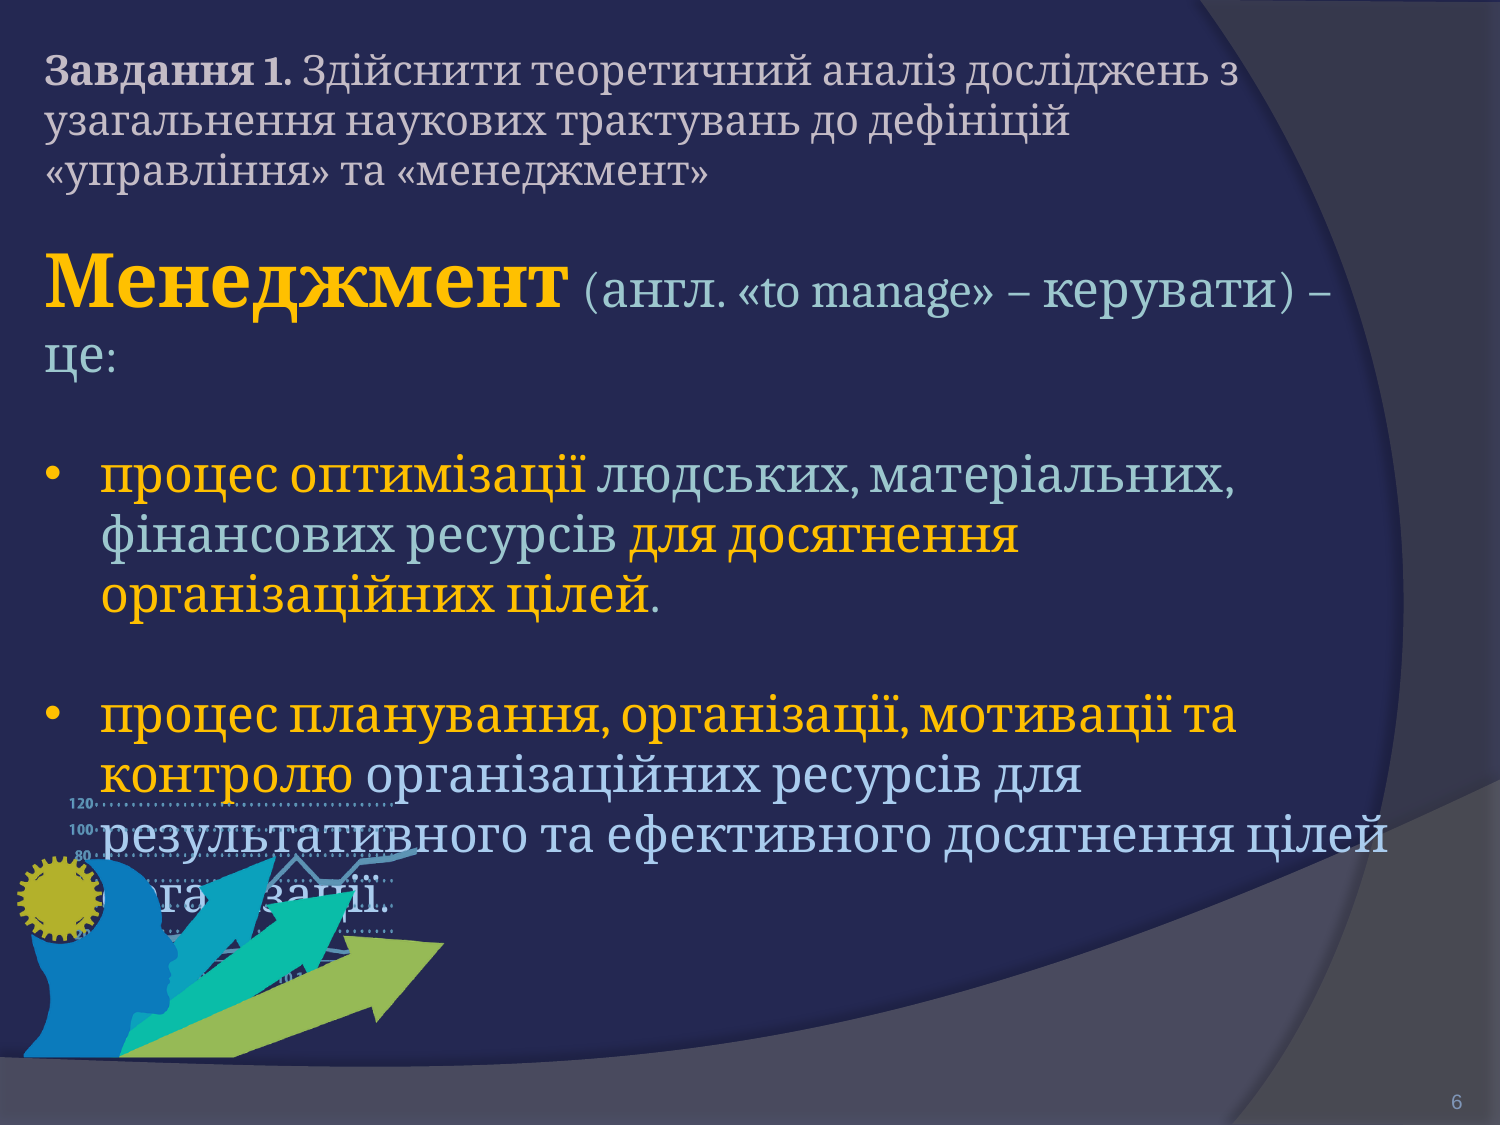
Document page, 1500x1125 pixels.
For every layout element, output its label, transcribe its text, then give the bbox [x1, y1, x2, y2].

text_box Завдання 1. Здійснити теоретичний аналіз досліджень з узагальнення наукових трактувань до дефініцій «управління» та «менеджмент» [29, 36, 1332, 202]
picture [0, 731, 505, 1088]
slide_number 6 [1337, 1053, 1463, 1114]
text_box Менеджмент (англ. «to manage» – керувати) – це: процес оптимізації людських, матеріальних, фінансових ресурсів для досягнення організаційних цілей. процес планування, організації, мотивації та контролю організаційних ресурсів для результативного та ефективного досягнення цілей організації. [29, 225, 1406, 930]
